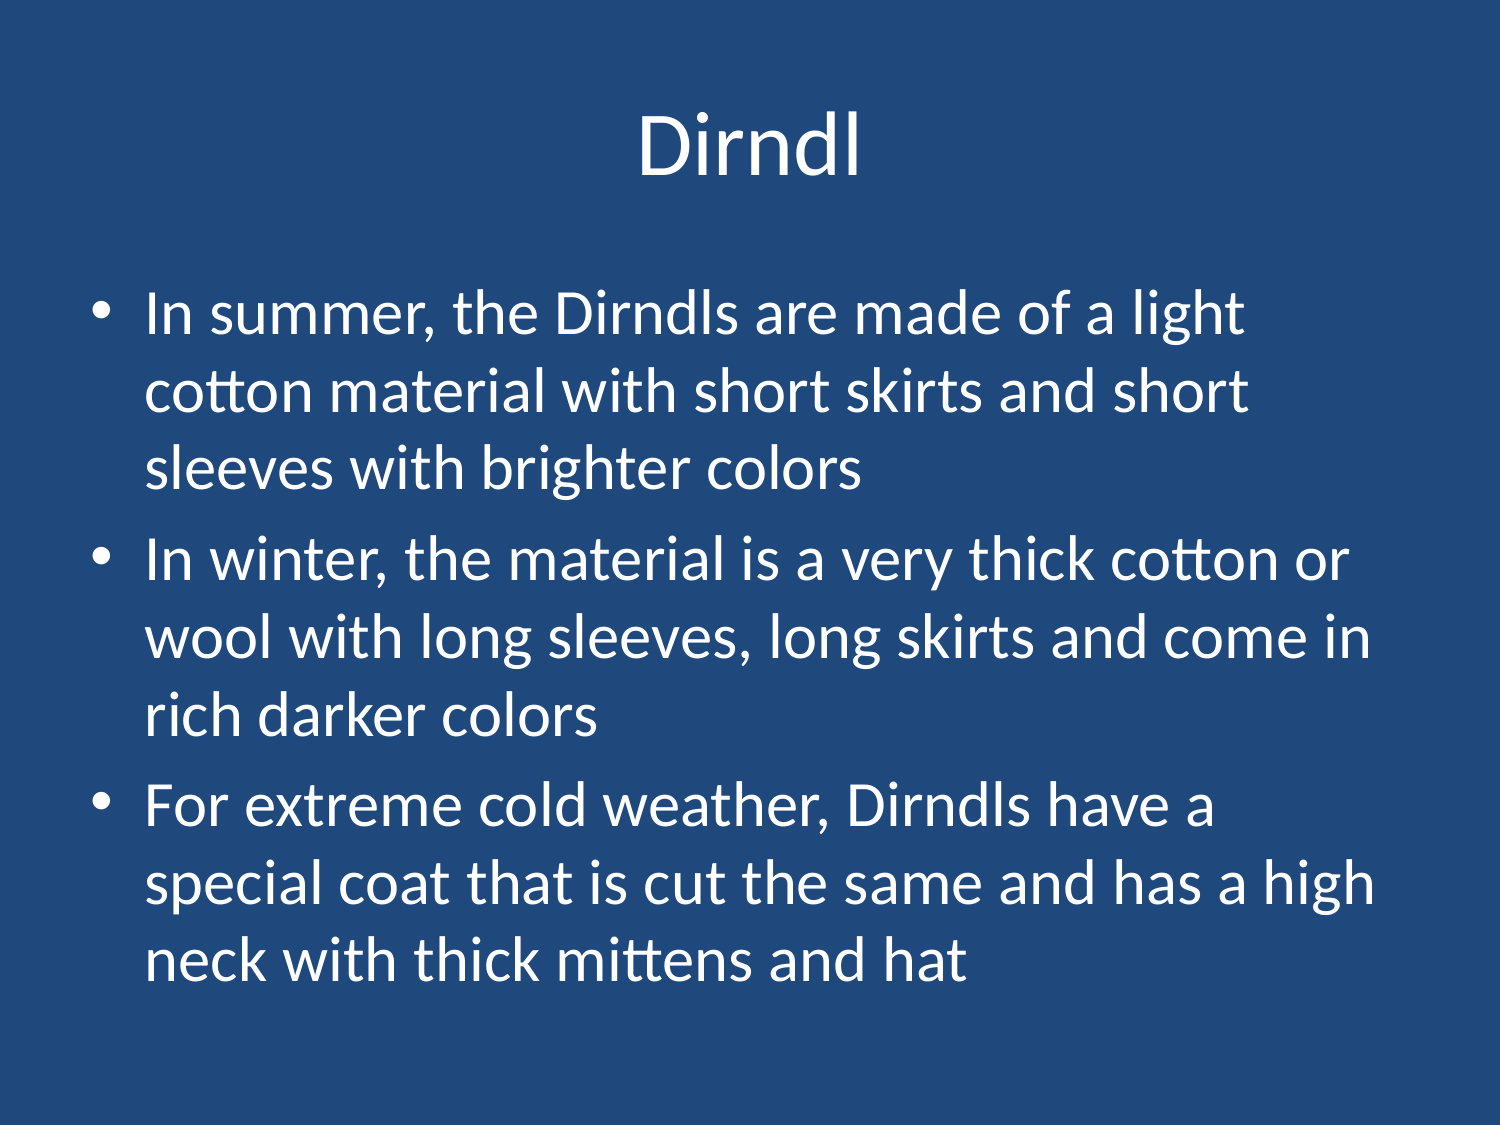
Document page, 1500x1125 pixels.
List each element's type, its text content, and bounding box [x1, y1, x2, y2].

list In summer, the Dirndls are made of a light cotton material with short skirts and short sleeves with brighter colors In winter, the material is a very thick cotton or wool with long sleeves, long skirts and come in rich darker colors For extreme cold weather, Dirndls have a special coat that is cut the same and has a high neck with thick mittens and hat [74, 262, 1426, 1006]
title Dirndl [74, 44, 1426, 233]
